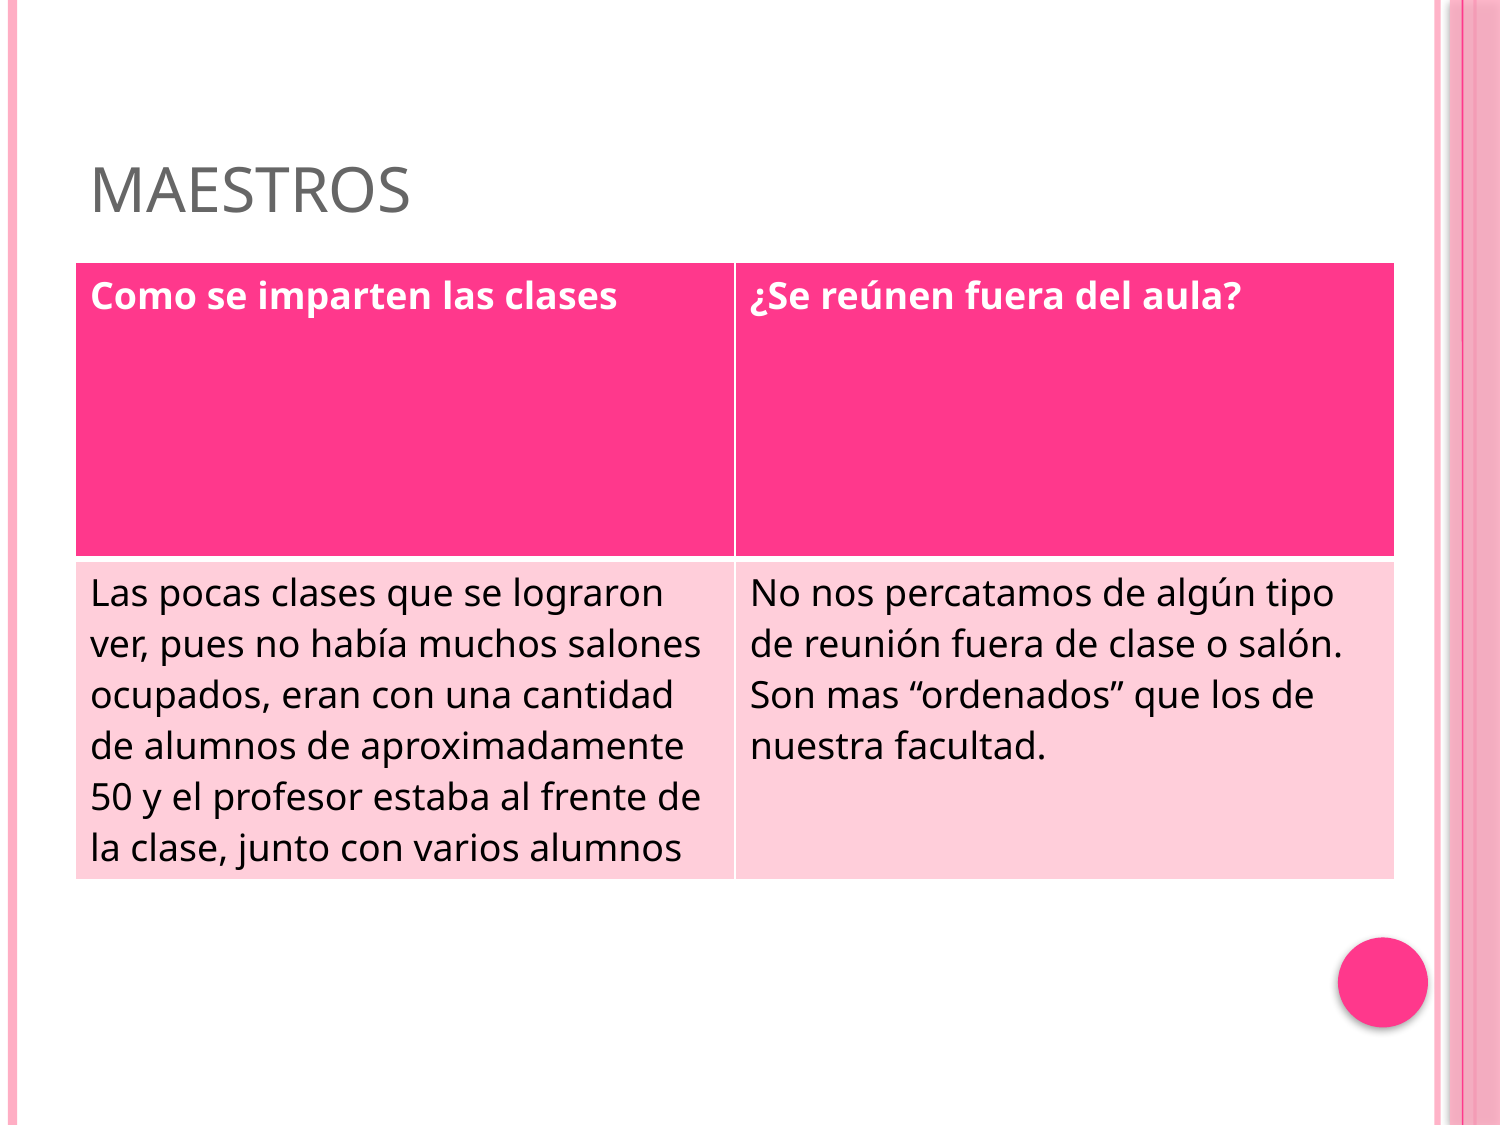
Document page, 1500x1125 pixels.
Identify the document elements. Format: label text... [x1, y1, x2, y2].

table_cell No nos percatamos de algún tipo de reunión fuera de clase o salón. Son mas “ordenados” que los de nuestra facultad. [736, 562, 1394, 879]
table_header ¿Se reúnen fuera del aula? [736, 263, 1394, 556]
title Maestros [75, 45, 1300, 233]
table_header Como se imparten las clases [76, 263, 734, 556]
table_cell Las pocas clases que se lograron ver, pues no había muchos salones ocupados, eran con una cantidad de alumnos de aproximadamente 50 y el profesor estaba al frente de la clase, junto con varios alumnos [76, 562, 734, 879]
